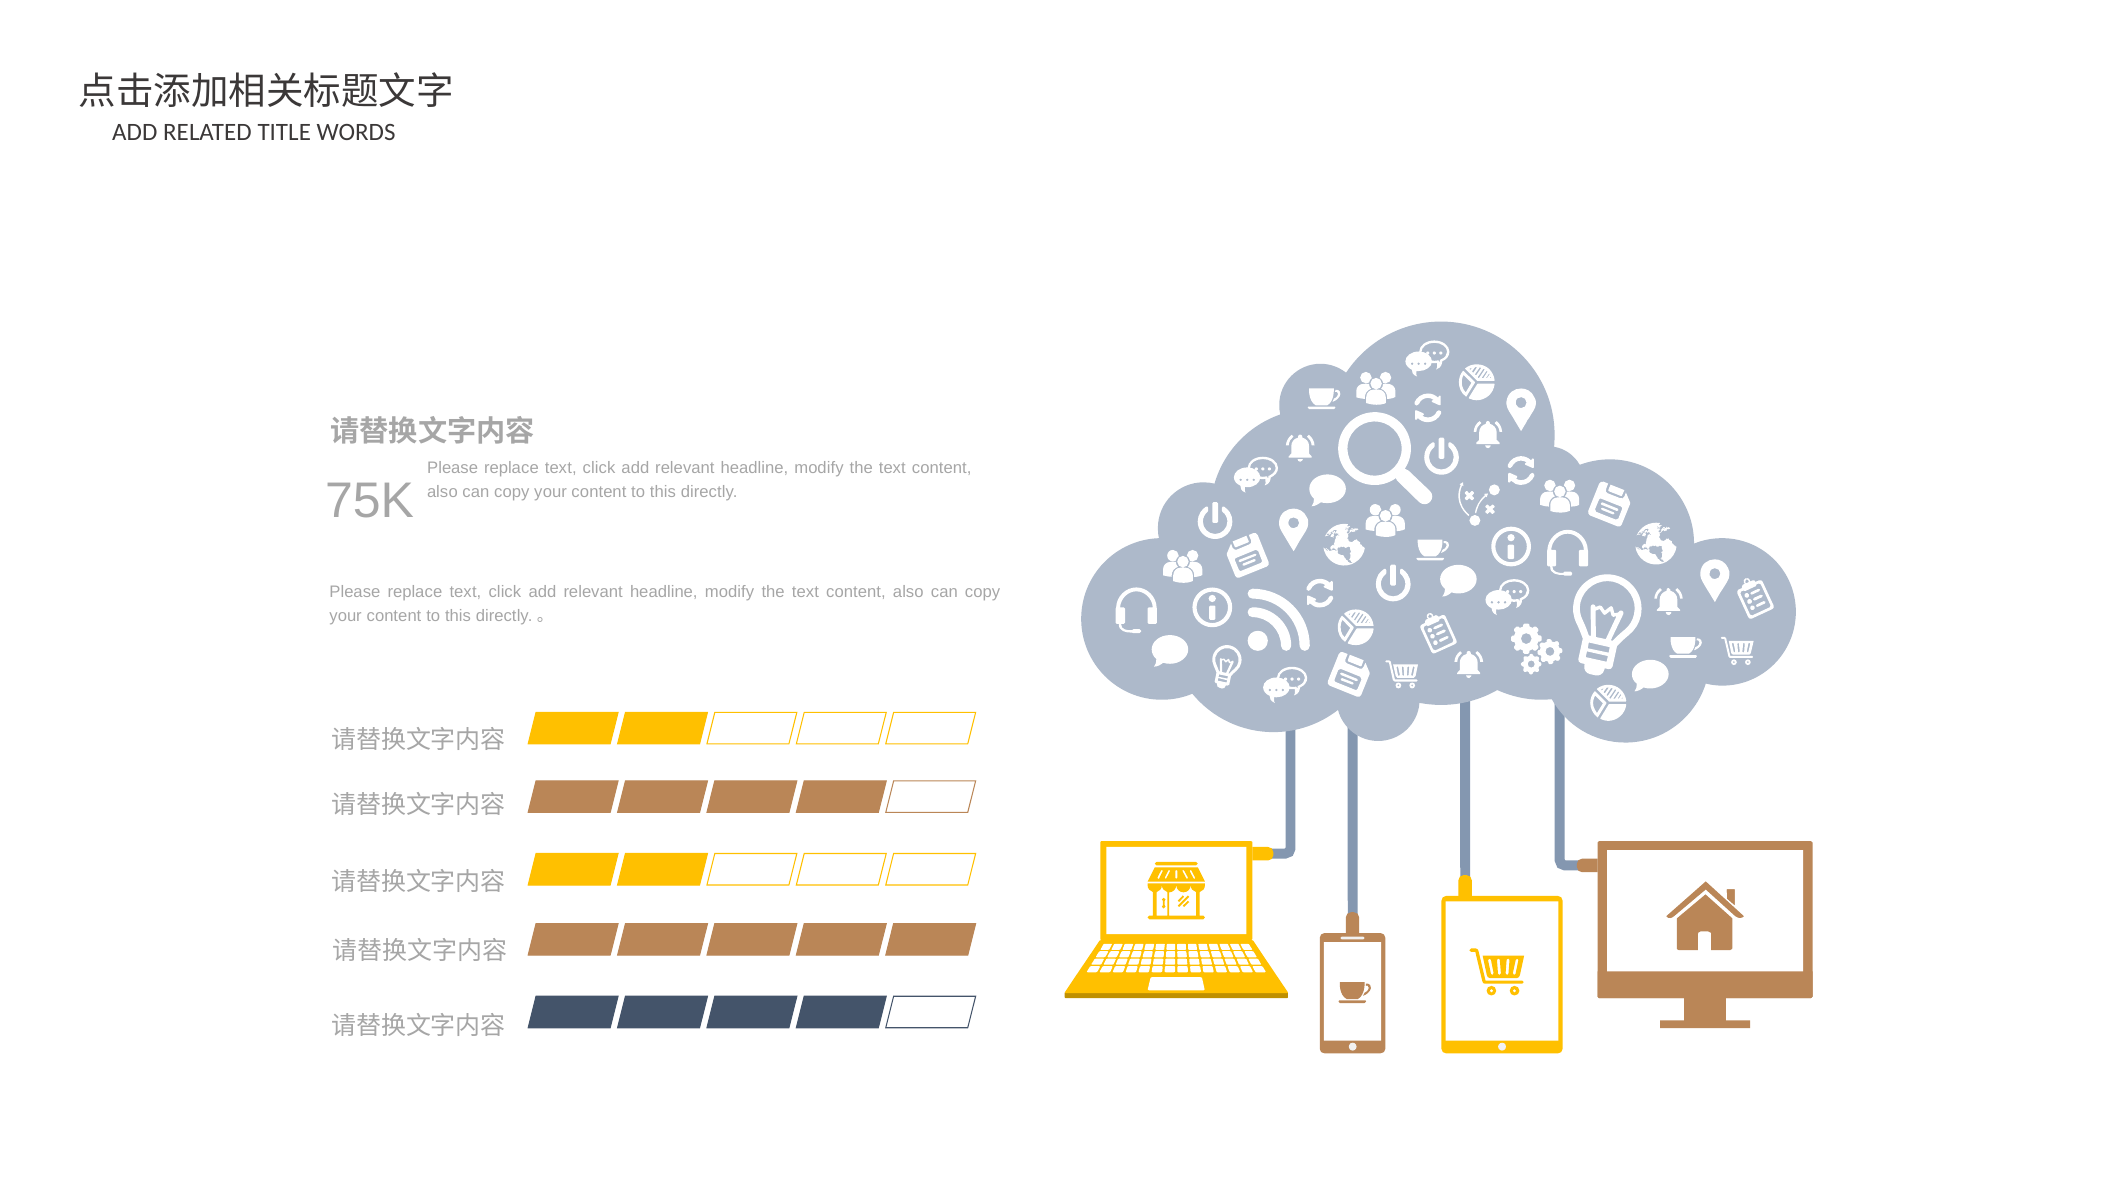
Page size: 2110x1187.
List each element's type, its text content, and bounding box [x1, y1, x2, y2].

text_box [528, 780, 976, 813]
text_box 75K [310, 448, 429, 535]
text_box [528, 923, 976, 956]
text_box 请替换文字内容 [315, 709, 529, 761]
text_box Please replace text, click add relevant headline, modify the text content, also can copy your content to this directly. [412, 445, 988, 509]
text_box ADD RELATED TITLE WORDS [96, 107, 413, 154]
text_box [528, 996, 976, 1028]
text_box 请替换文字内容 [315, 398, 564, 448]
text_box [528, 712, 976, 744]
text_box 请替换文字内容 [315, 774, 529, 827]
text_box 请替换文字内容 [315, 851, 529, 903]
text_box 请替换文字内容 [317, 920, 531, 973]
text_box Please replace text, click add relevant headline, modify the text content, also can copy your content to this directly.。 [314, 569, 1017, 633]
text_box 点击添加相关标题文字 [62, 59, 470, 121]
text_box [1064, 321, 1813, 1054]
text_box 请替换文字内容 [315, 995, 529, 1048]
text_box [528, 853, 976, 885]
